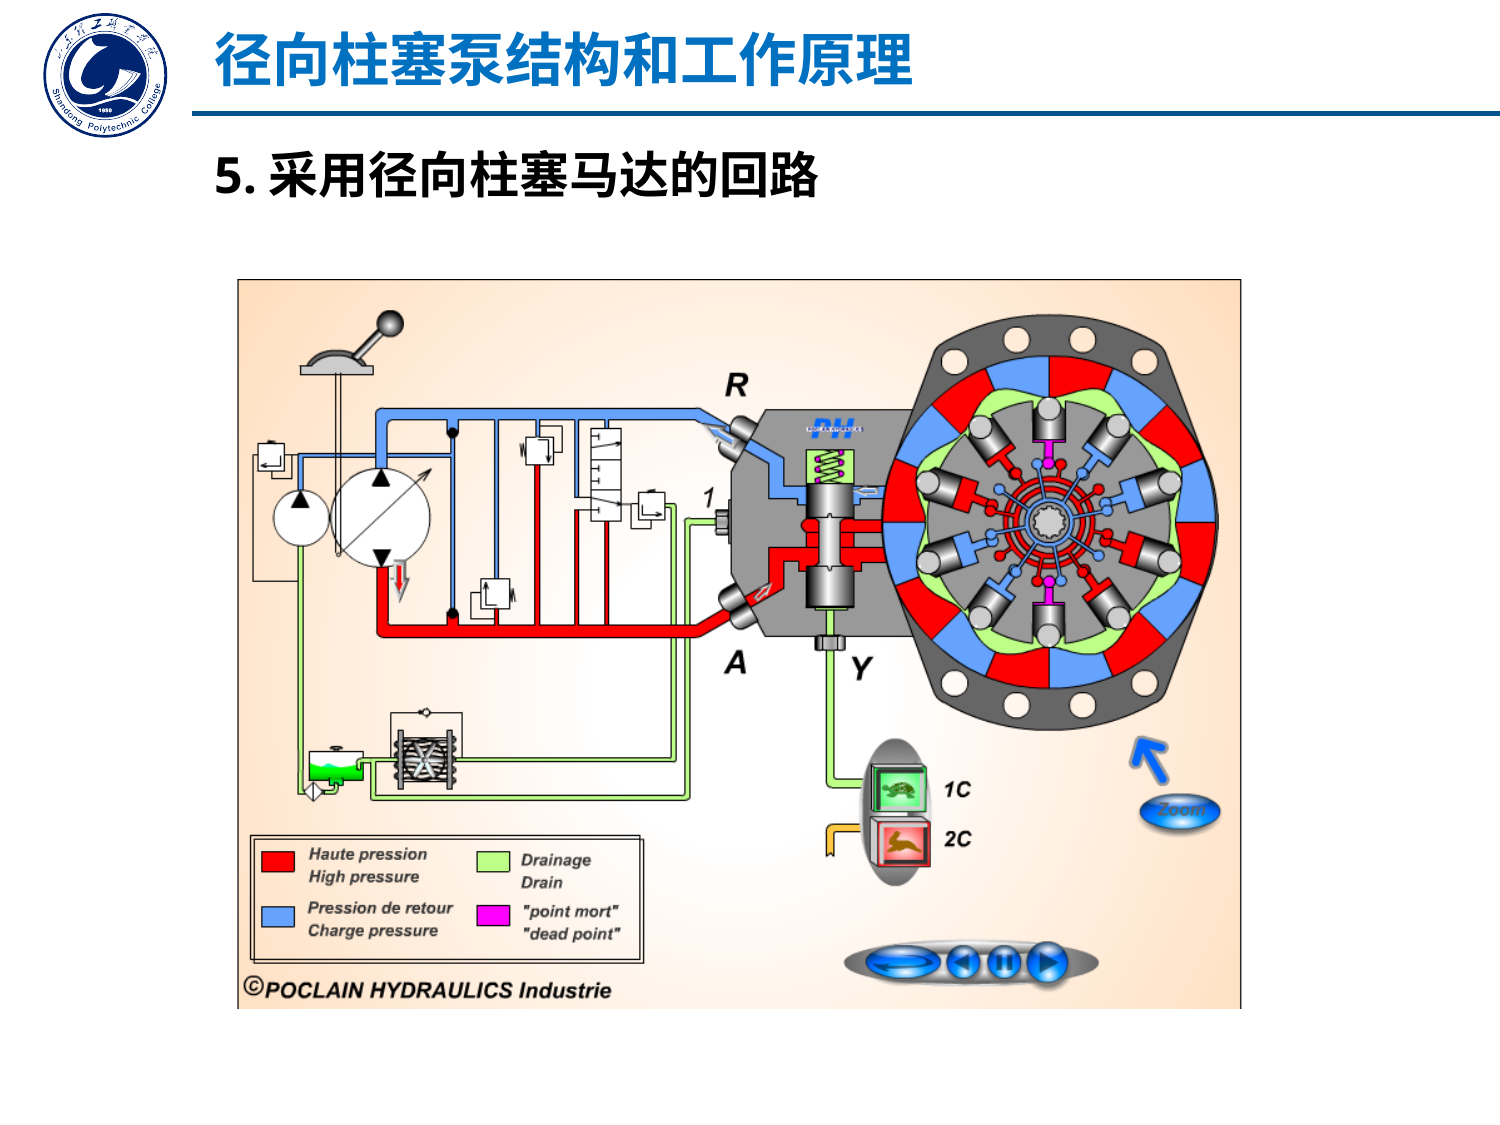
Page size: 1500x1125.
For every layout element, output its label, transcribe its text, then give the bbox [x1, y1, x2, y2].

picture [43, 7, 174, 138]
text_box 5.采用径向柱塞马达的回路 [199, 136, 1299, 211]
text_box 径向柱塞泵结构和工作原理 [199, 16, 1477, 102]
